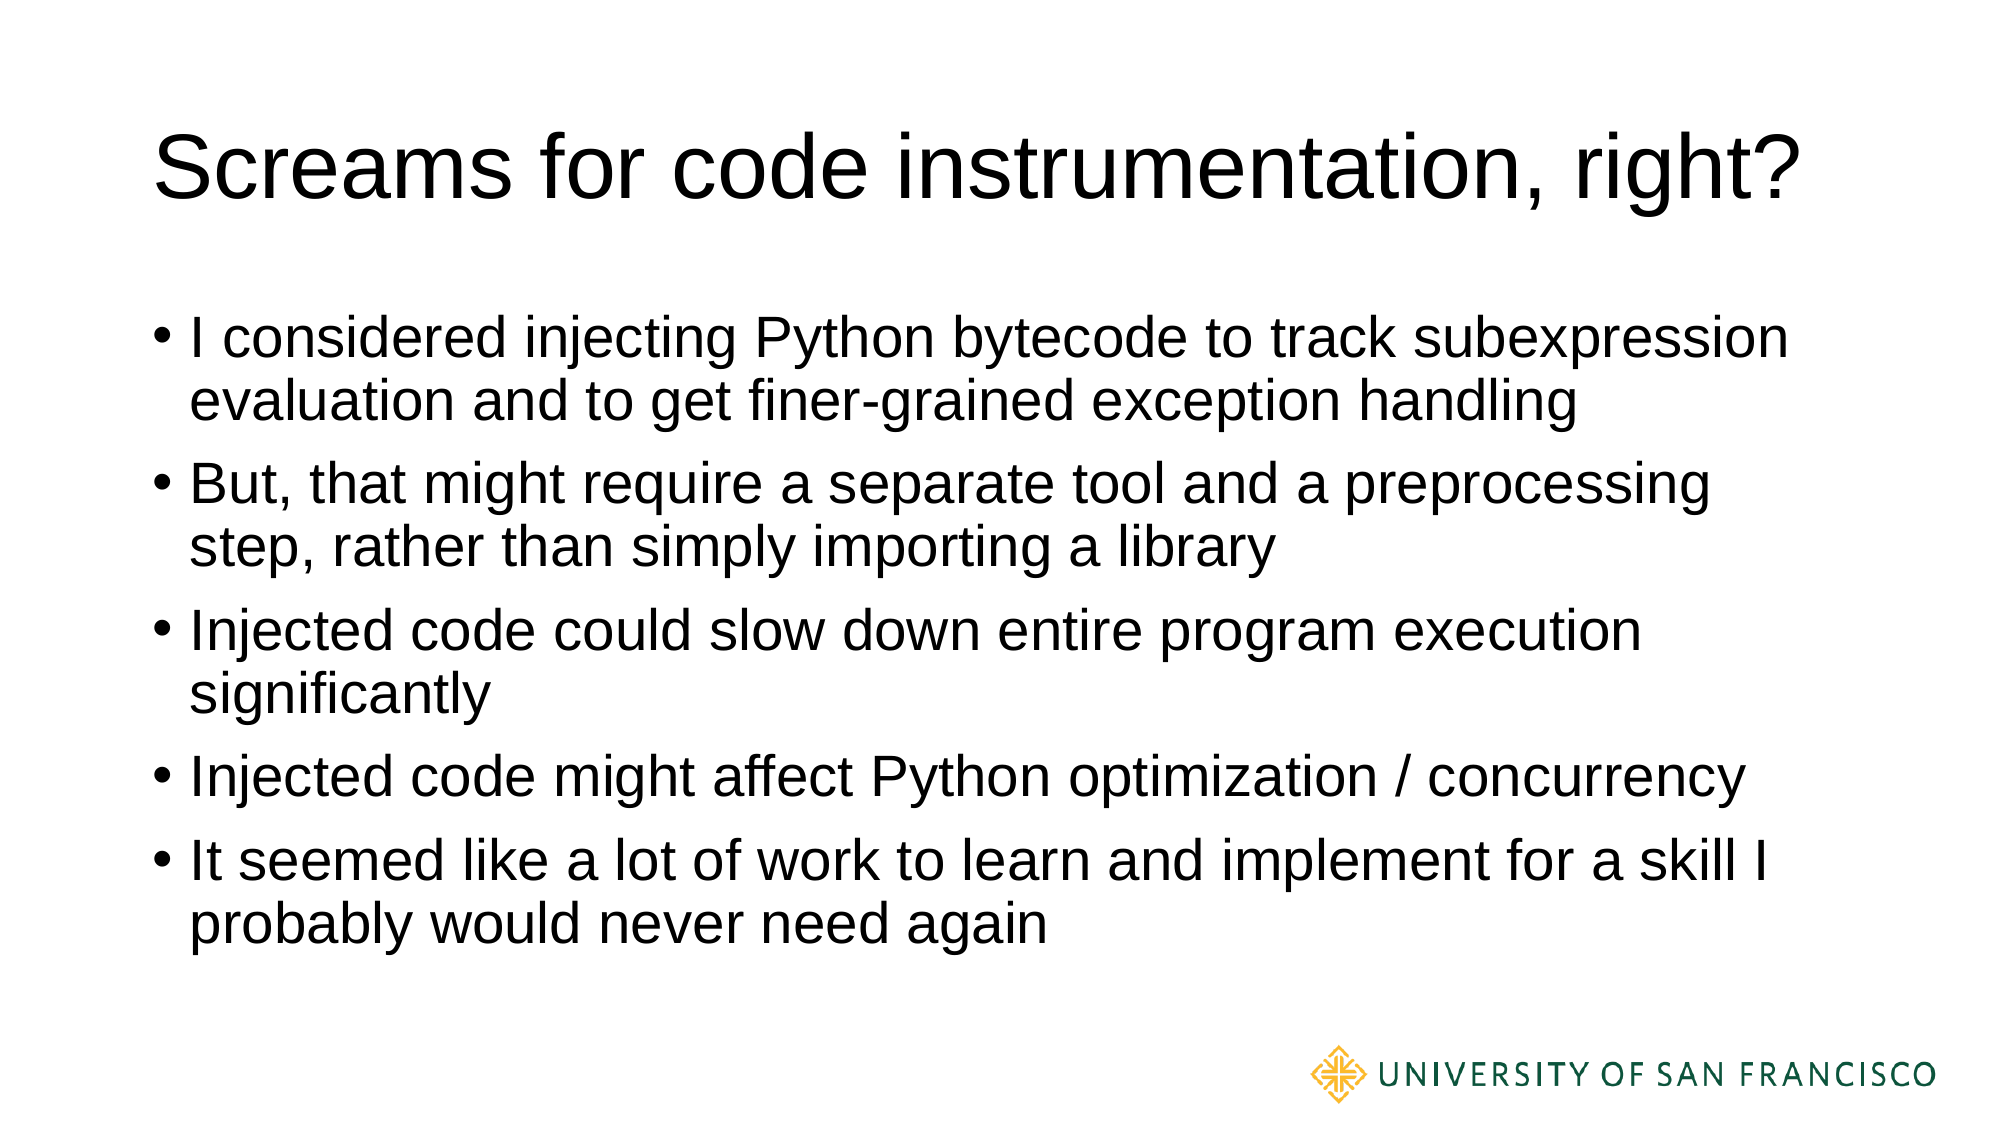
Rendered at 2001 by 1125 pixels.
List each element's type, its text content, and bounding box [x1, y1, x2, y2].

title Screams for code instrumentation, right? [137, 59, 1863, 278]
list I considered injecting Python bytecode to track subexpression evaluation and to get finer-grained exception handling But, that might require a separate tool and a preprocessing step, rather than simply importing a library Injected code could slow down entire program execution significantly Injected code might affect Python optimization / concurrency It seemed like a lot of work to learn and implement for a skill I probably would never need again [137, 299, 1863, 1014]
